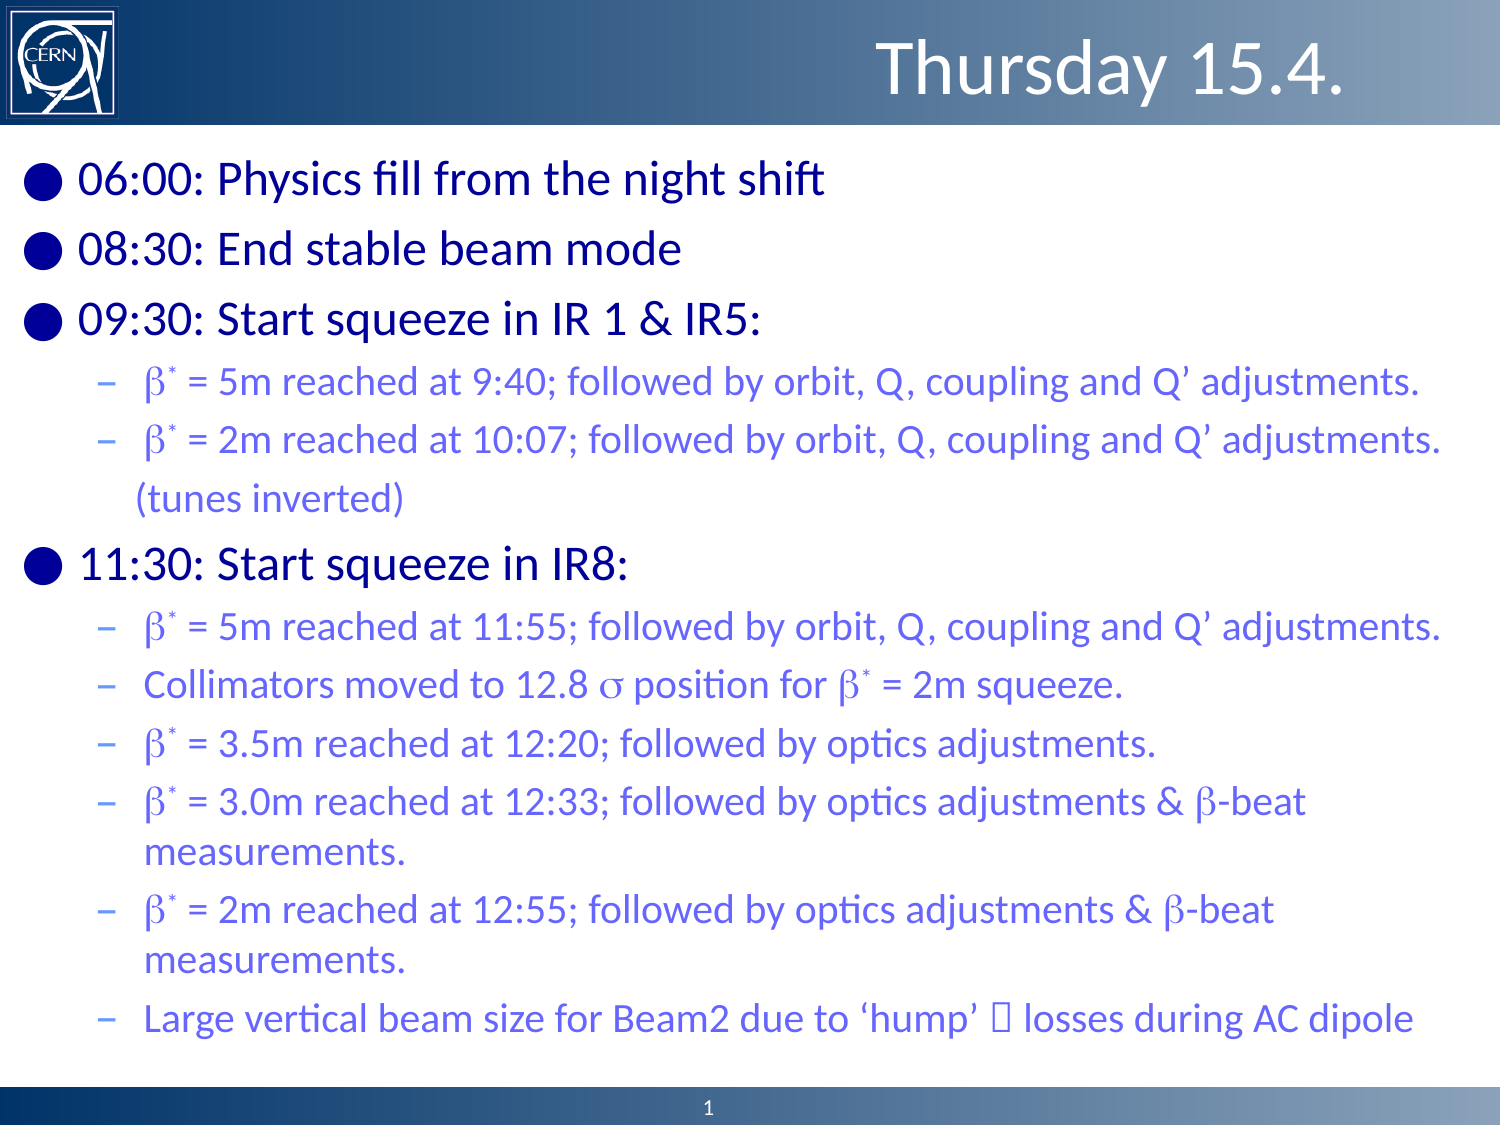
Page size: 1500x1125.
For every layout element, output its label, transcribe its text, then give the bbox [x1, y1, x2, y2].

title Thursday 15.4. [124, 0, 1363, 126]
picture [6, 6, 119, 119]
slide_number 1 [687, 1089, 876, 1125]
list 06:00: Physics fill from the night shift 08:30: End stable beam mode 09:30: Start squeeze in IR 1 & IR5: b* = 5m reached at 9:40; followed by orbit, Q, coupling and Q’ adjustments. b* = 2m reached at 10:07; followed by orbit, Q, coupling and Q’ adjustments. (tunes inverted) 11:30: Start squeeze in IR8: b* = 5m reached at 11:55; followed by orbit, Q, coupling and Q’ adjustments. Collimators moved to 12.8 s position for b* = 2m squeeze. b* = 3.5m reached at 12:20; followed by optics adjustments. b* = 3.0m reached at 12:33; followed by optics adjustments & b-beat measurements. b* = 2m reached at 12:55; followed by optics adjustments & b-beat measurements. Large vertical beam size for Beam2 due to ‘hump’  losses during AC dipole [6, 137, 1470, 1014]
